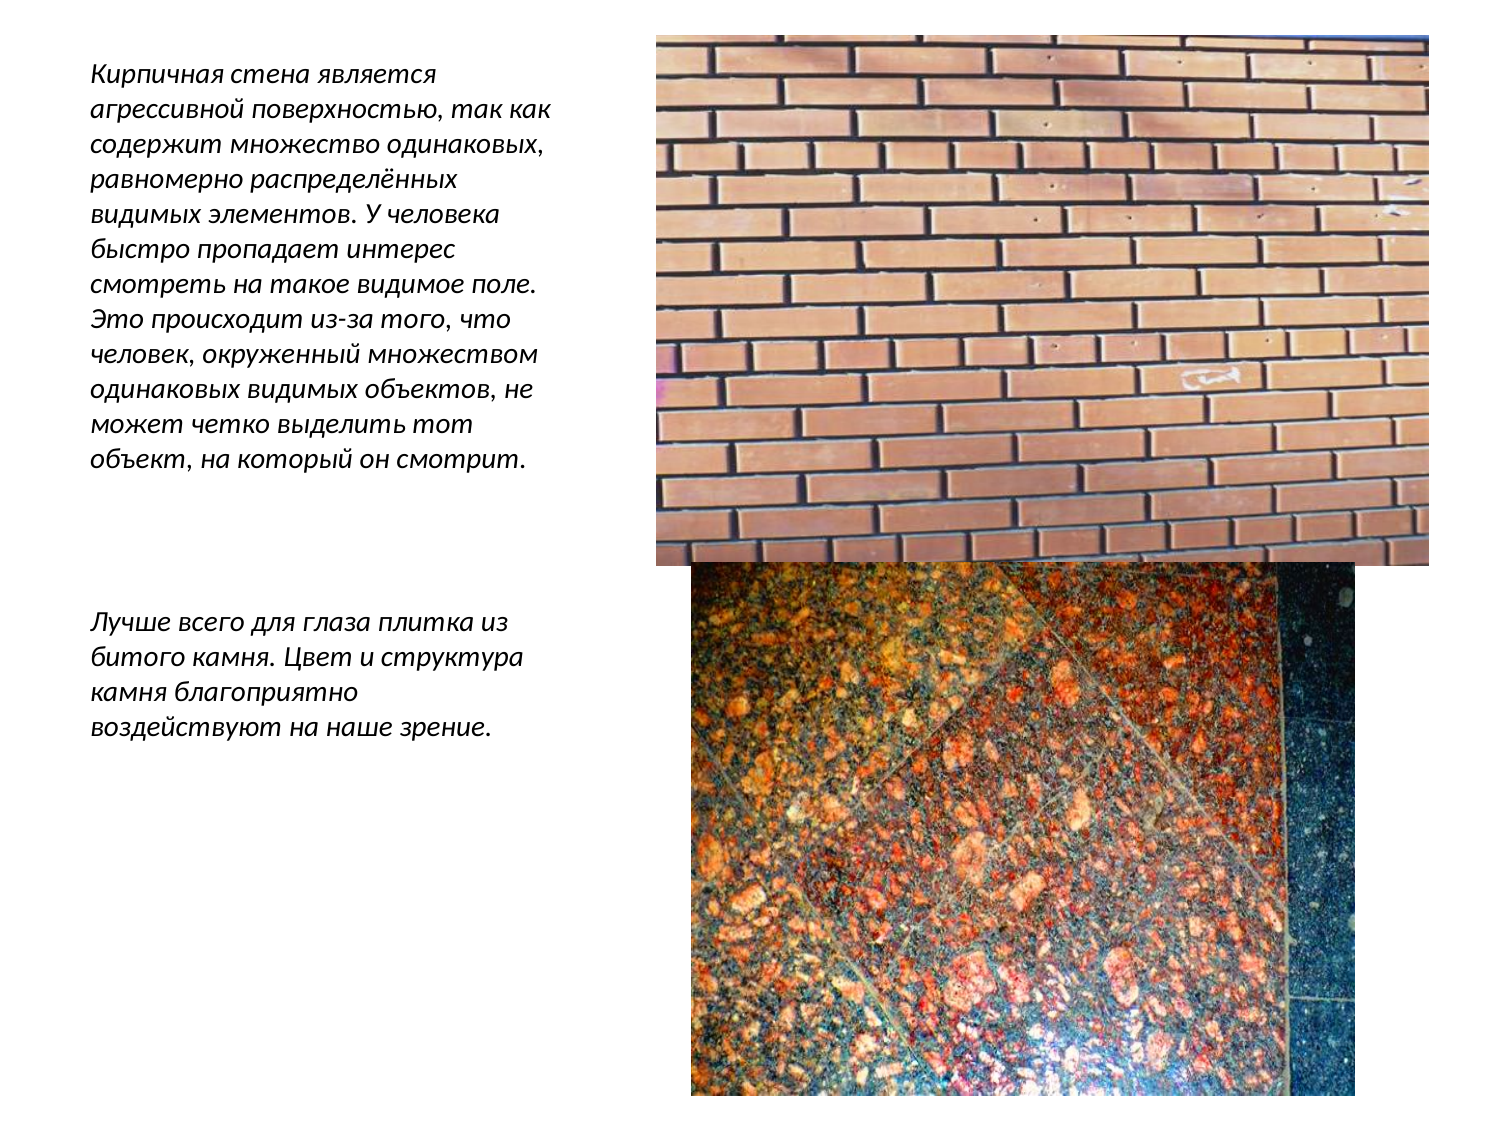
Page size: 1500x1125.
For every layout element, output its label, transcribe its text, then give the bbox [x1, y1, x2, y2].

list Кирпичная стена является агрессивной поверхностью, так как содержит множество одинаковых, равномерно распределённых видимых элементов. У человека быстро пропадает интерес смотреть на такое видимое поле. Это происходит из-за того, что человек, окруженный множеством одинаковых видимых объектов, не может четко выделить тот объект, на который он смотрит. Лучше всего для глаза плитка из битого камня. Цвет и структура камня благоприятно воздействуют на наше зрение. [75, 46, 569, 1005]
picture [655, 34, 1429, 1096]
